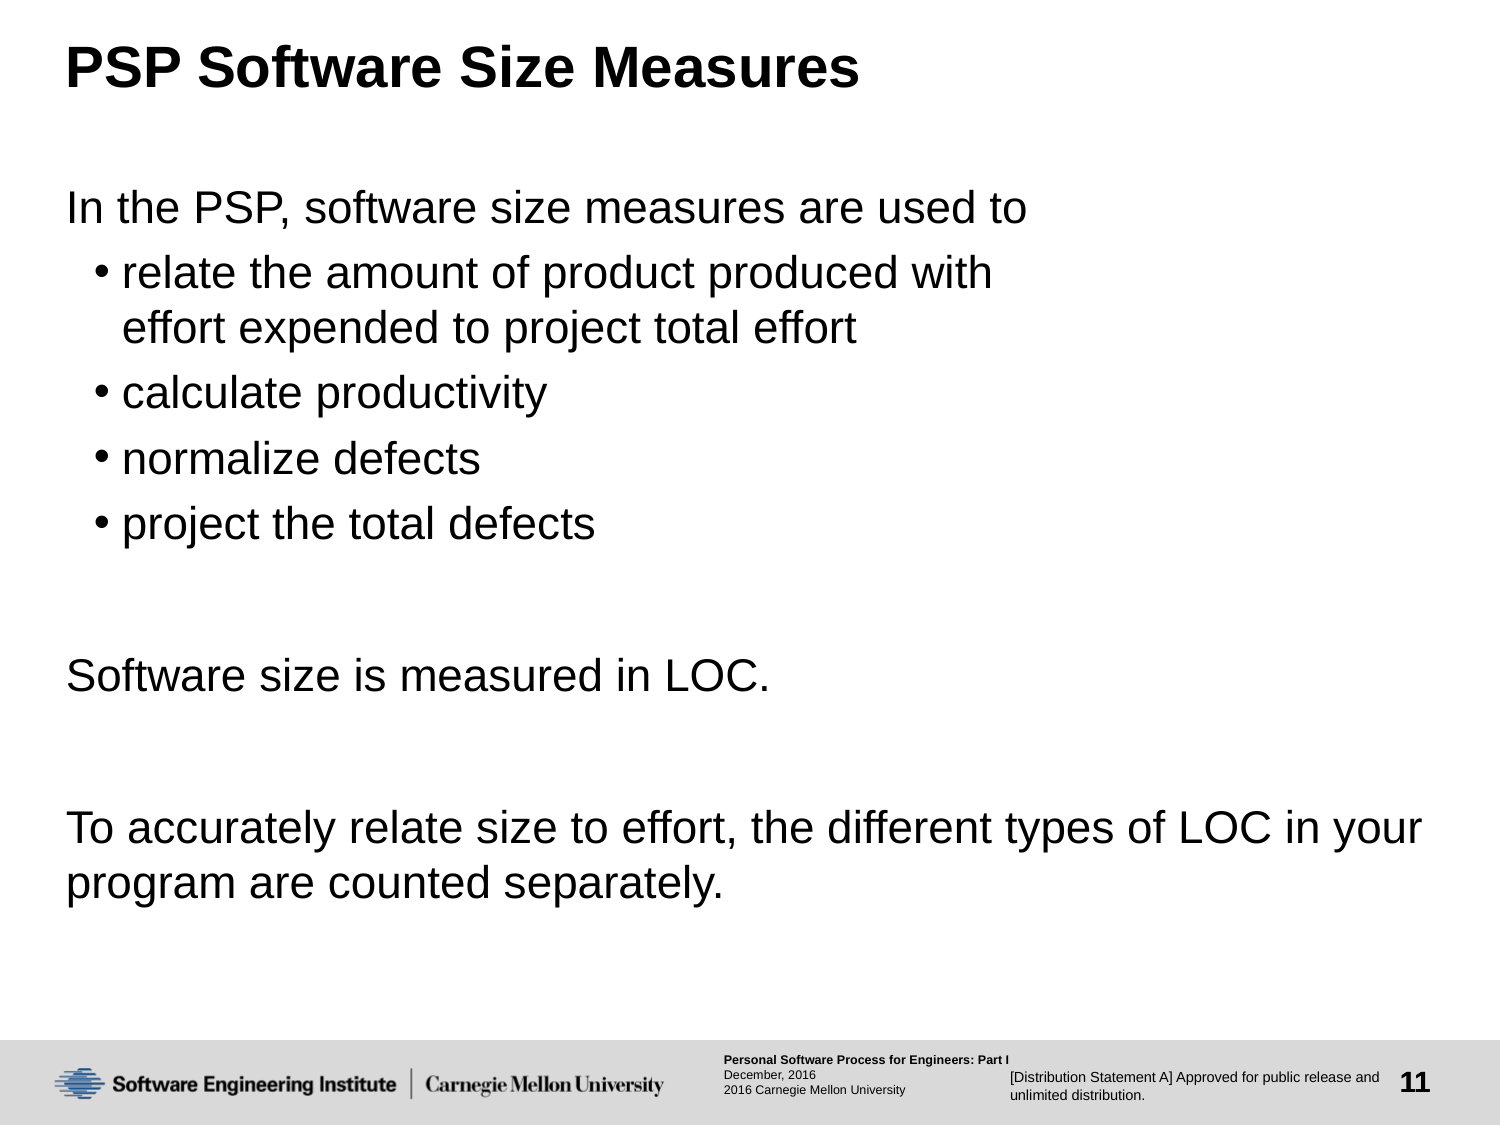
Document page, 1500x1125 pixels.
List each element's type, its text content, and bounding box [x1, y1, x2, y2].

title PSP Software Size Measures [65, 37, 1313, 148]
list In the PSP, software size measures are used to relate the amount of product produced with effort expended to project total effort calculate productivity normalize defects project the total defects Software size is measured in LOC. To accurately relate size to effort, the different types of LOC in your program are counted separately. [65, 177, 1431, 1000]
picture [46, 1061, 673, 1104]
